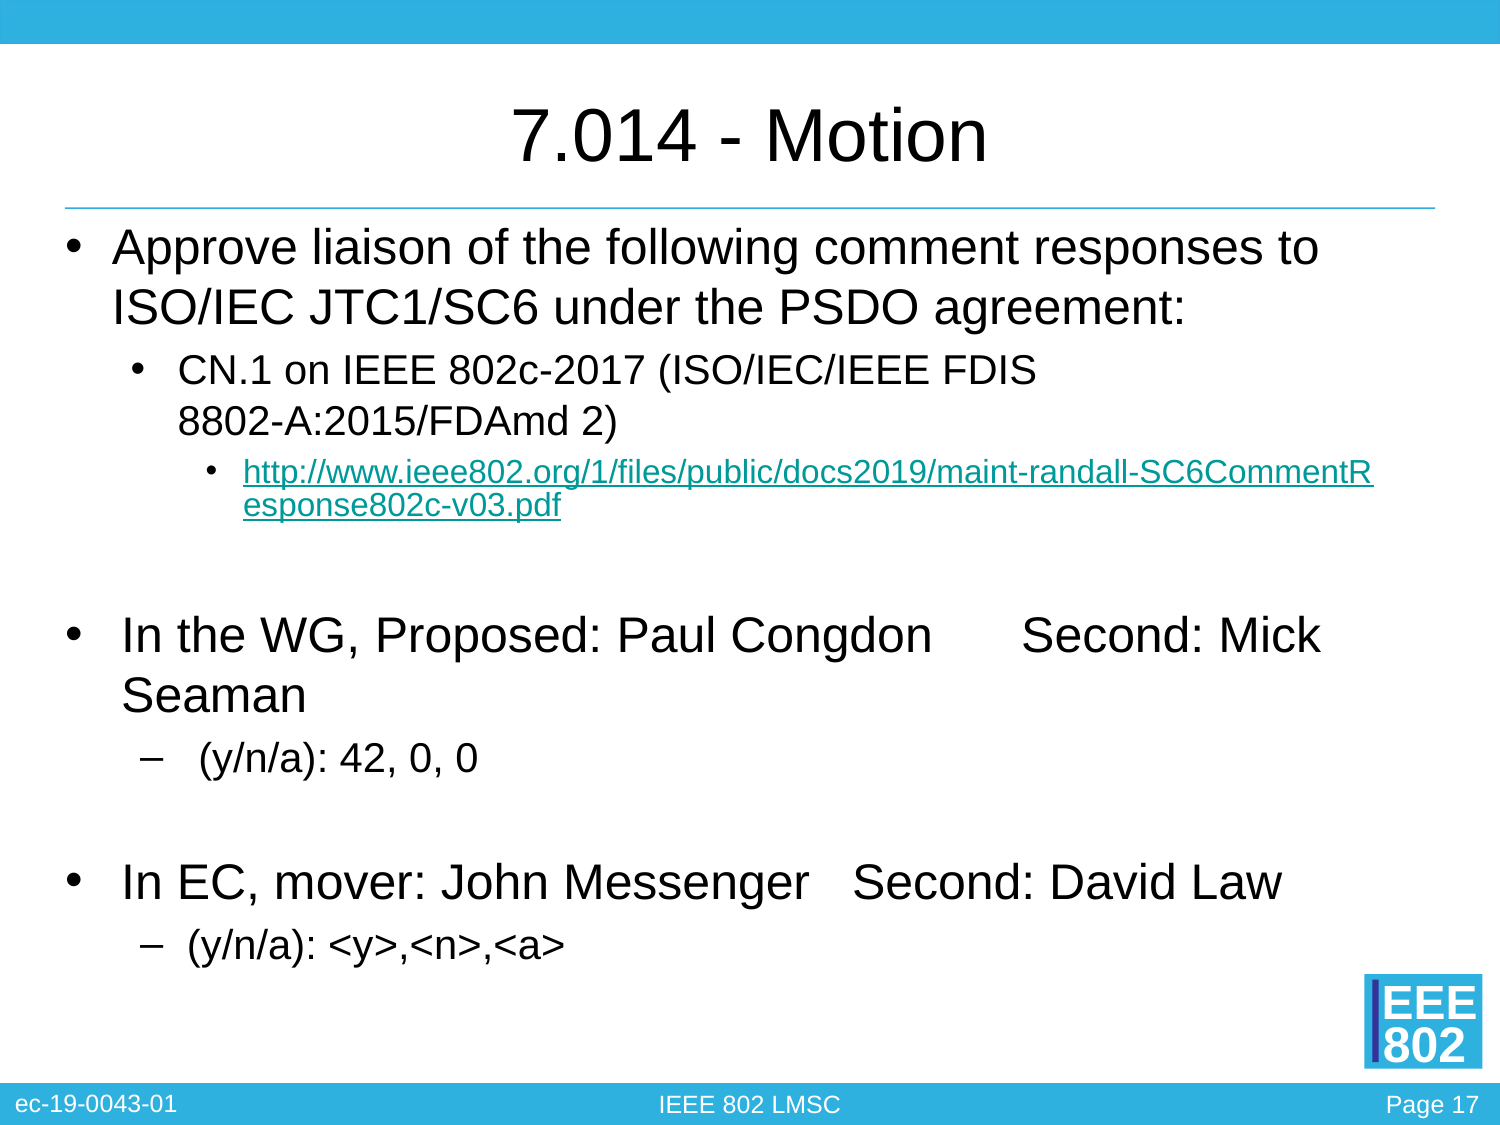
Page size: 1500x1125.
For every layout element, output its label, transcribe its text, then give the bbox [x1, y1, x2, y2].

list Approve liaison of the following comment responses to ISO/IEC JTC1/SC6 under the PSDO agreement: CN.1 on IEEE 802c-2017 (ISO/IEC/IEEE FDIS 8802-A:2015/FDAmd 2) http://www.ieee802.org/1/files/public/docs2019/maint-randall-SC6CommentResponse802c-v03.pdf In the WG, Proposed: Paul Congdon Second: Mick Seaman (y/n/a): 42, 0, 0 In EC, mover: John Messenger Second: David Law (y/n/a): <y>,<n>,<a> [50, 207, 1400, 1025]
title 7.014 - Motion [75, 66, 1425, 197]
